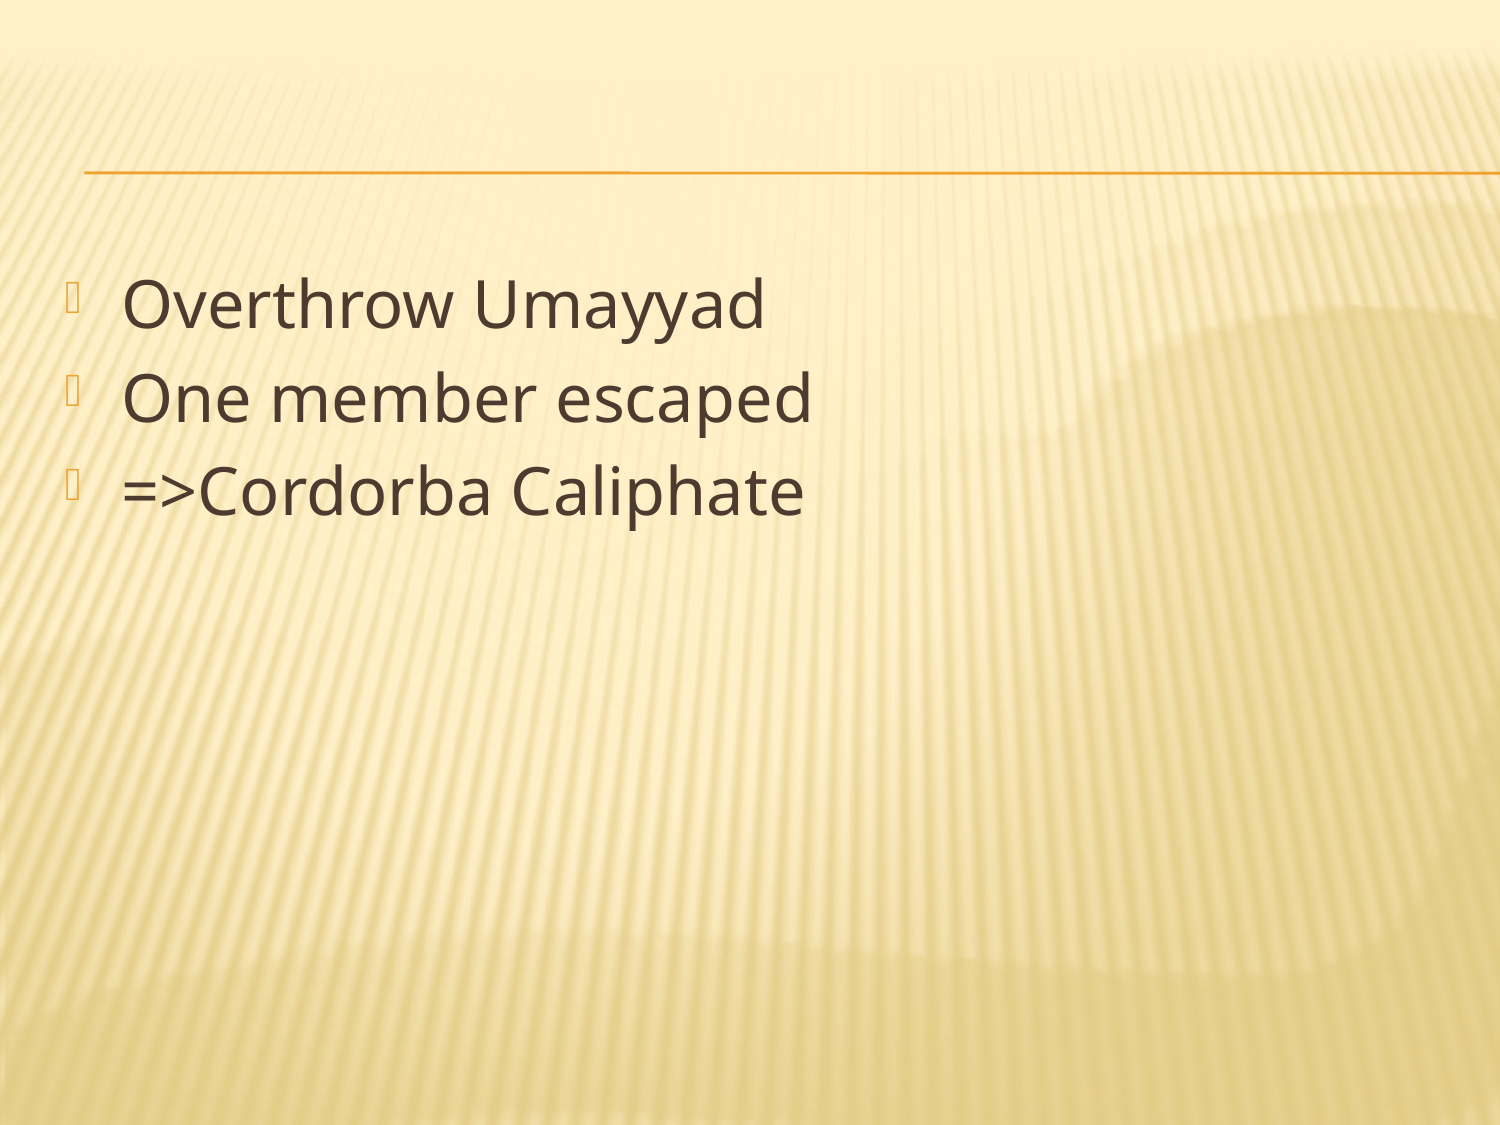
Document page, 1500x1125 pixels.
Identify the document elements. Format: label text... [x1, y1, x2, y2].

list Overthrow Umayyad One member escaped =>Cordorba Caliphate [50, 254, 1475, 998]
